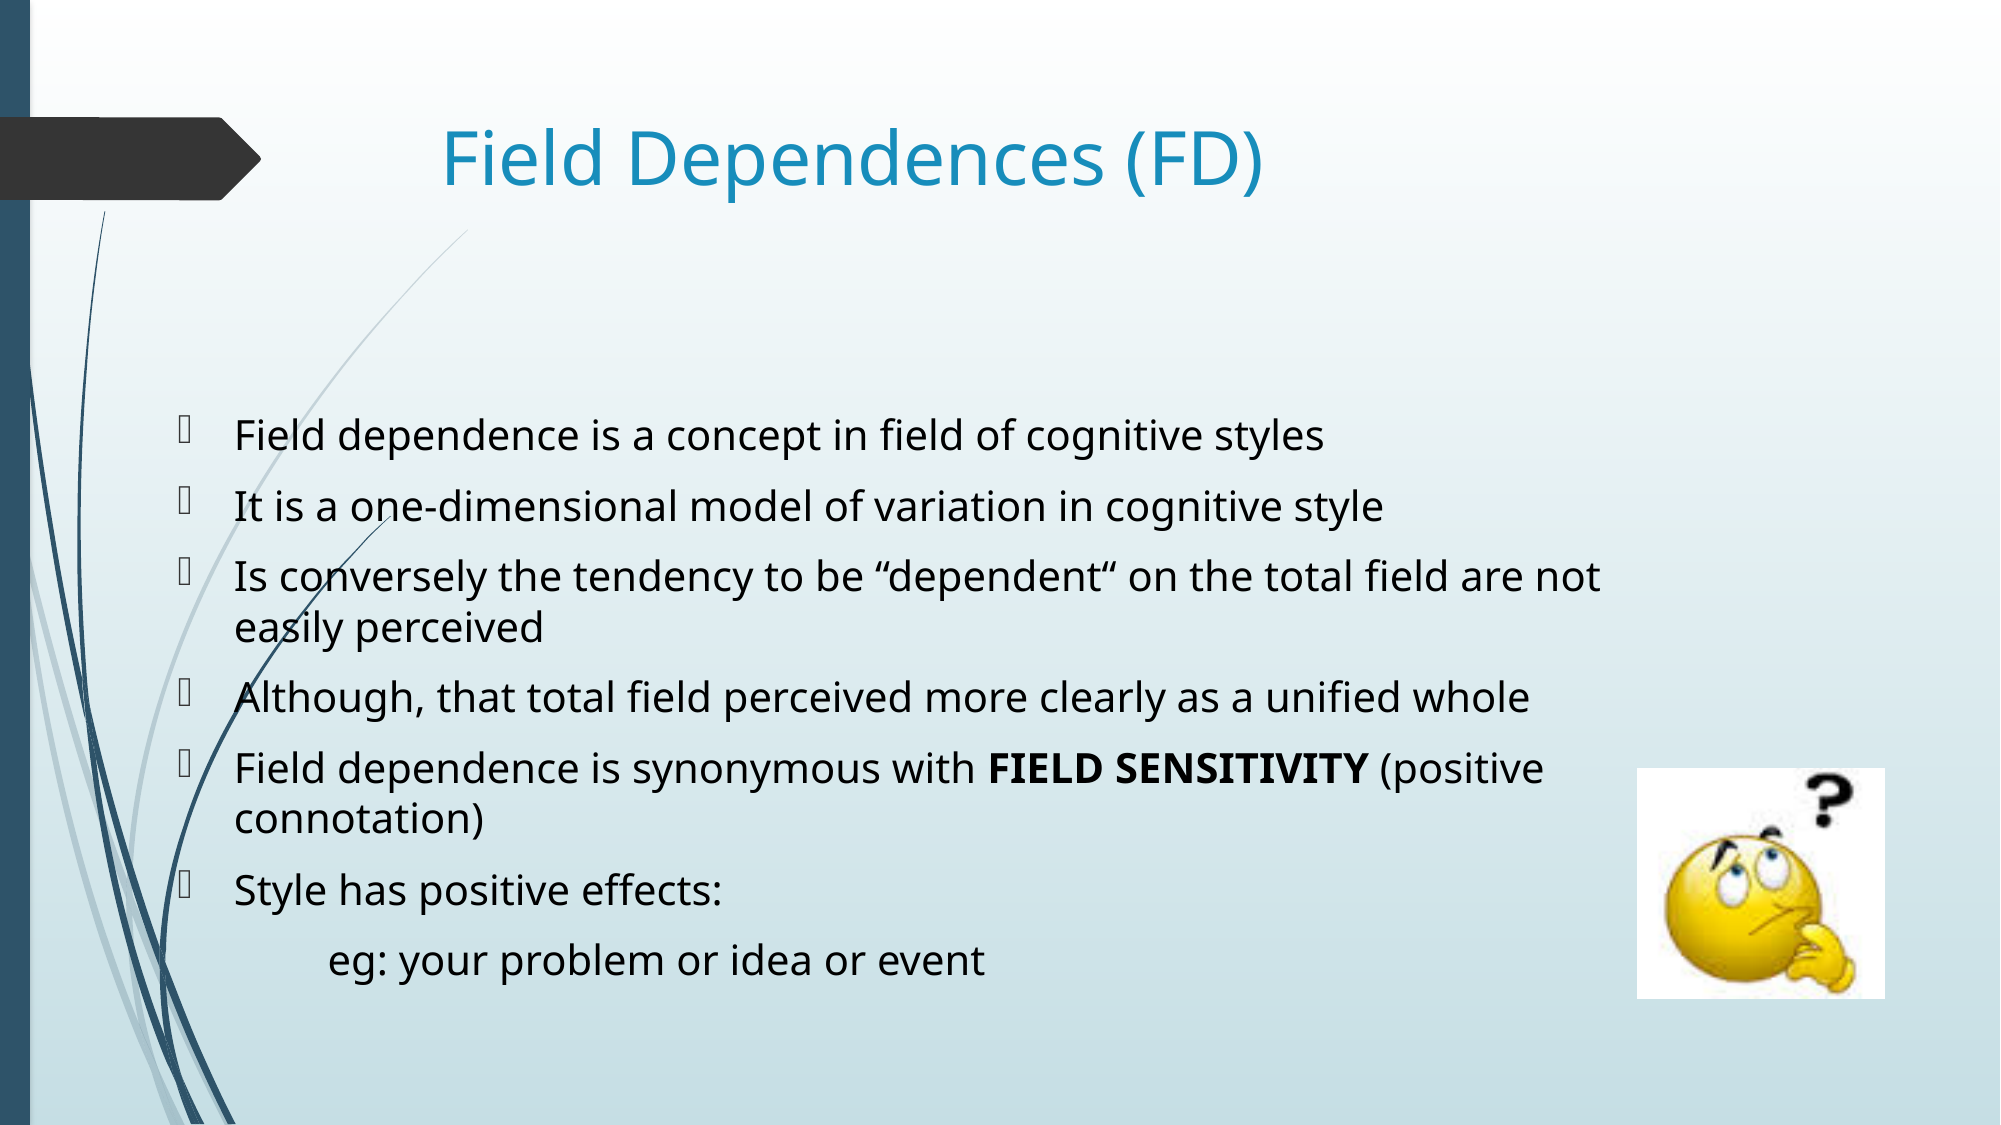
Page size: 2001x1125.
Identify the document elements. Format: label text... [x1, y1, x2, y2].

list Field dependence is a concept in field of cognitive styles It is a one-dimensional model of variation in cognitive style Is conversely the tendency to be “dependent“ on the total field are not easily perceived Although, that total field perceived more clearly as a unified whole Field dependence is synonymous with FIELD SENSITIVITY (positive connotation) Style has positive effects: eg: your problem or idea or event [162, 400, 1638, 1022]
picture [1636, 768, 1885, 999]
title Field Dependences (FD) [425, 102, 1888, 313]
